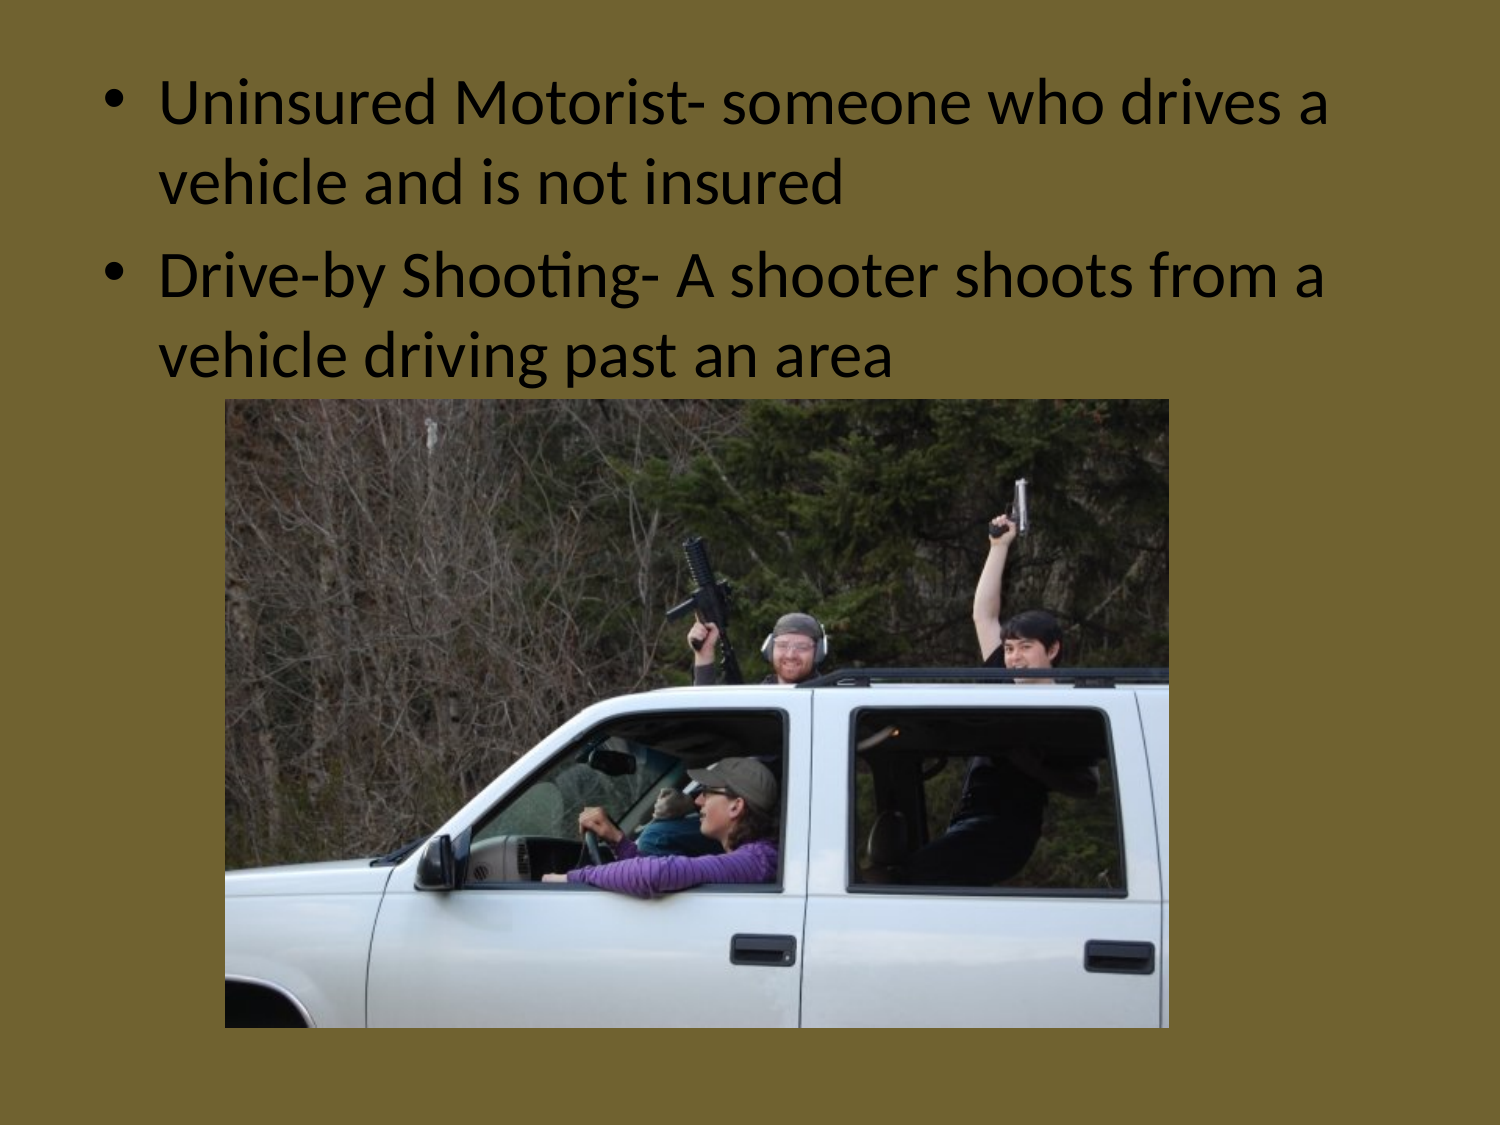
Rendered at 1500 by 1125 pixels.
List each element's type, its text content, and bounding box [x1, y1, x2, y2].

list Uninsured Motorist- someone who drives a vehicle and is not insured Drive-by Shooting- A shooter shoots from a vehicle driving past an area [87, 50, 1438, 793]
picture [224, 399, 1169, 1029]
